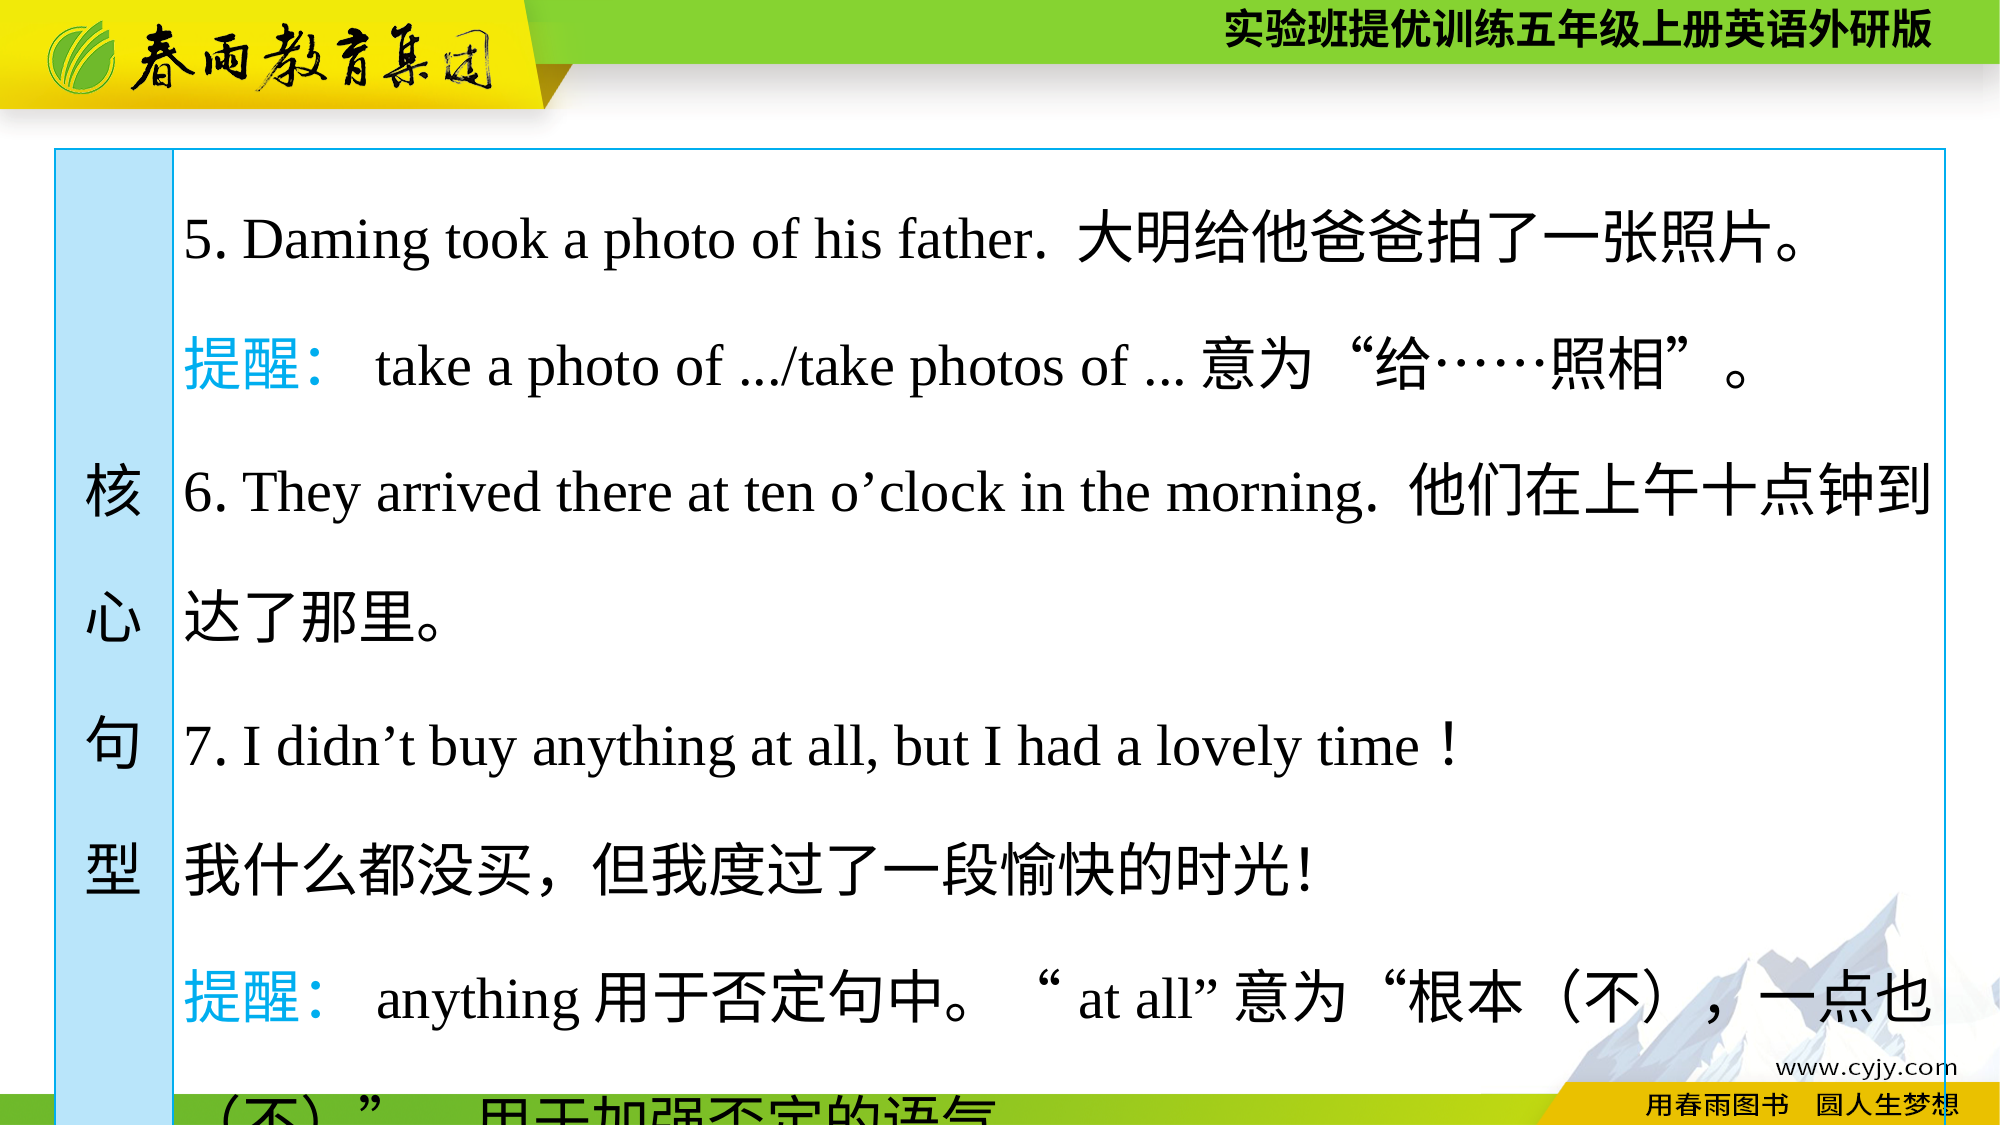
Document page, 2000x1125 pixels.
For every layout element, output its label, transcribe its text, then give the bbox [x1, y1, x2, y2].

table_header 5. Daming took a photo of his father. 大明给他爸爸拍了一张照片。 提醒：take a photo of .../take photos of ...意为“给……照相”。 6. They arrived there at ten o’clock in the morning. 他们在上午十点钟到达了那里。 7. I didn’t buy anything at all, but I had a lovely time！ 我什么都没买，但我度过了一段愉快的时光！ 提醒：anything用于否定句中。“at all”意为“根本（不），一点也（不）”，用于加强否定的语气。 [174, 150, 1944, 1125]
table_header 核 心 句 型 [56, 150, 172, 1125]
picture [0, 0, 2000, 1125]
